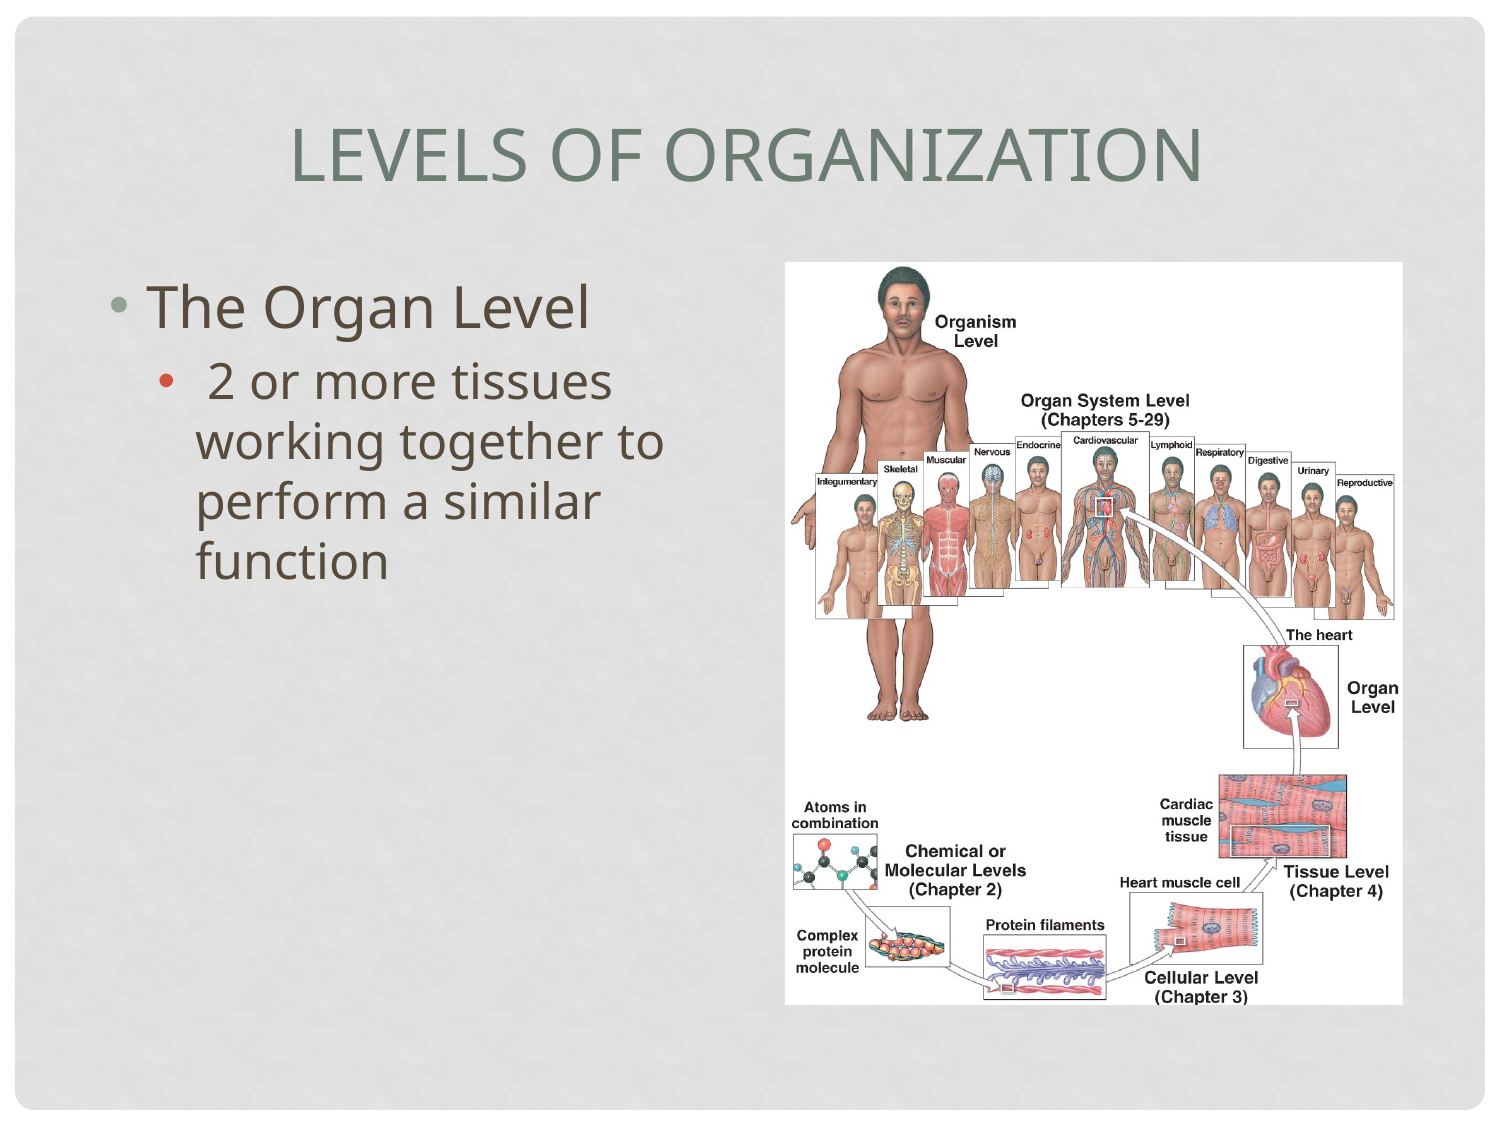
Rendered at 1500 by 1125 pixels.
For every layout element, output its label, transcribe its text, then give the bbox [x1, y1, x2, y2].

list The Organ Level 2 or more tissues working together to perform a similar function [75, 262, 738, 1005]
title Levels of Organization [69, 66, 1425, 238]
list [784, 262, 1403, 1006]
